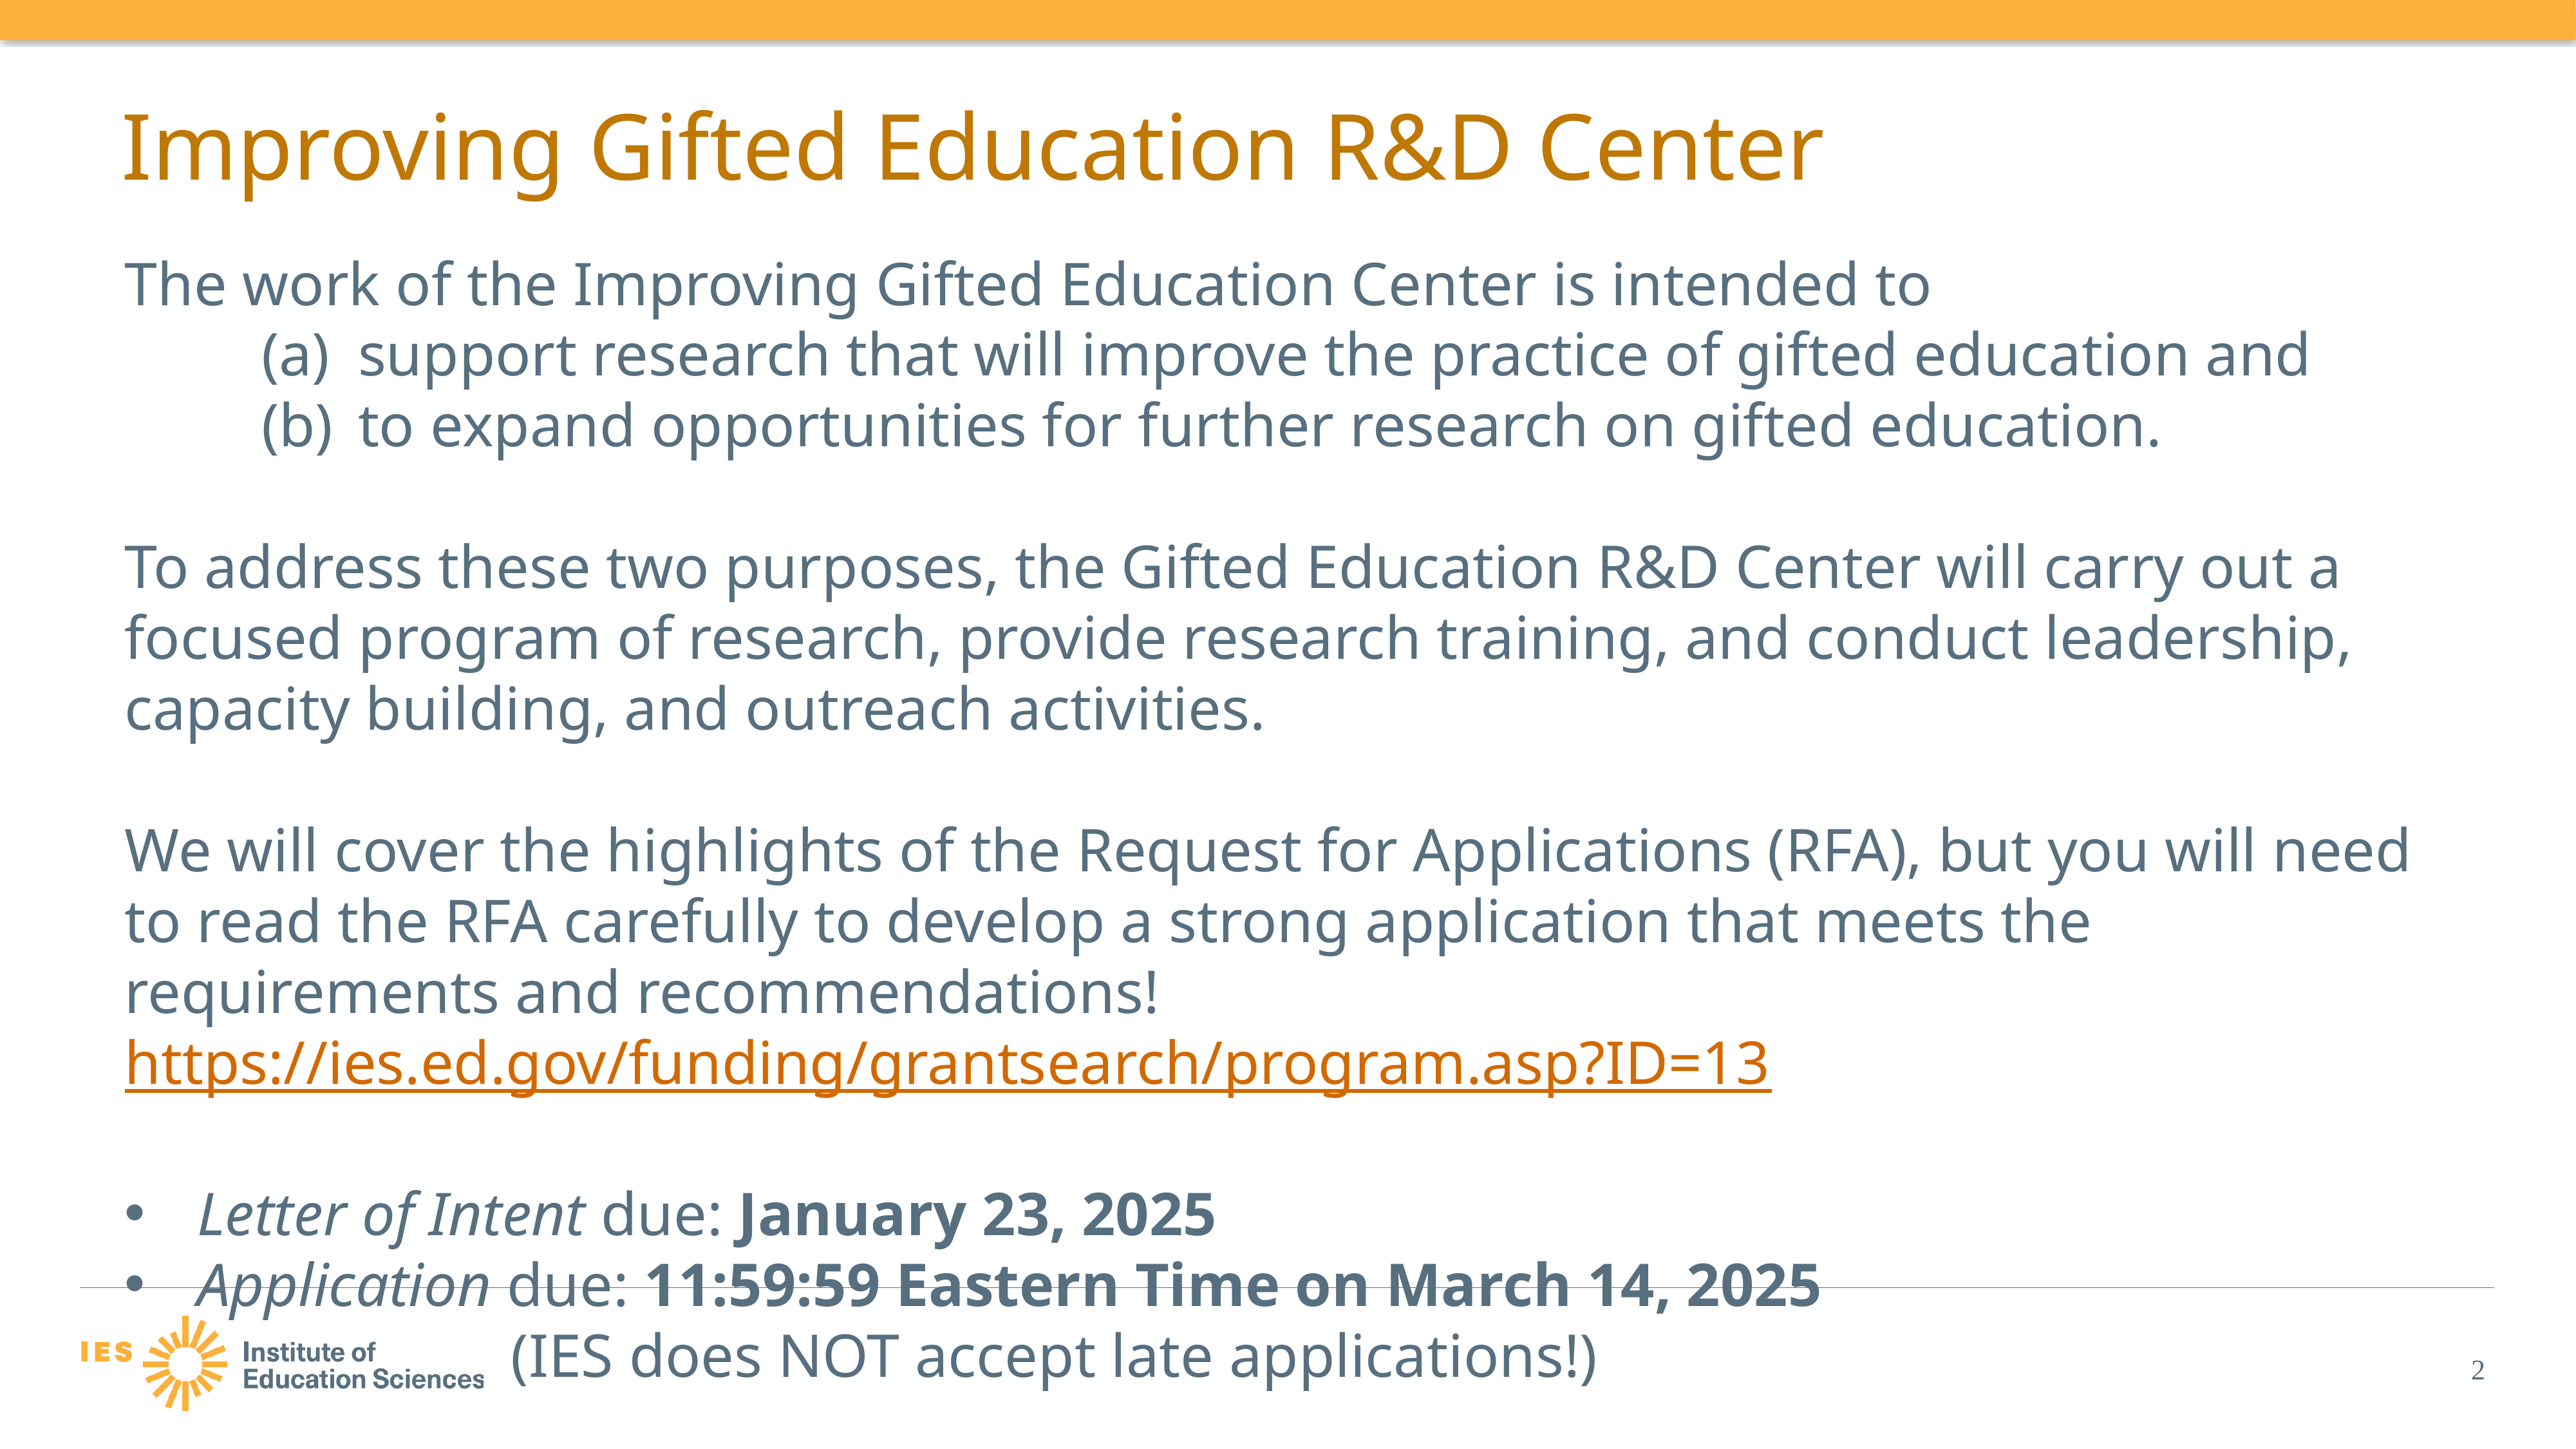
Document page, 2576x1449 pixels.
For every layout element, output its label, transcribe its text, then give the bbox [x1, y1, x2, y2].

list The work of the Improving Gifted Education Center is intended to support research that will improve the practice of gifted education and to expand opportunities for further research on gifted education. To address these two purposes, the Gifted Education R&D Center will carry out a focused program of research, provide research training, and conduct leadership, capacity building, and outreach activities. We will cover the highlights of the Request for Applications (RFA), but you will need to read the RFA carefully to develop a strong application that meets the requirements and recommendations! https://ies.ed.gov/funding/grantsearch/program.asp?ID=13 Letter of Intent due: January 23, 2025 Application due: 11:59:59 Eastern Time on March 14, 2025 (IES does NOT accept late applications!) [124, 246, 2459, 1301]
slide_number 2 [2394, 1329, 2496, 1407]
title Improving Gifted Education R&D Center [121, 88, 2456, 218]
